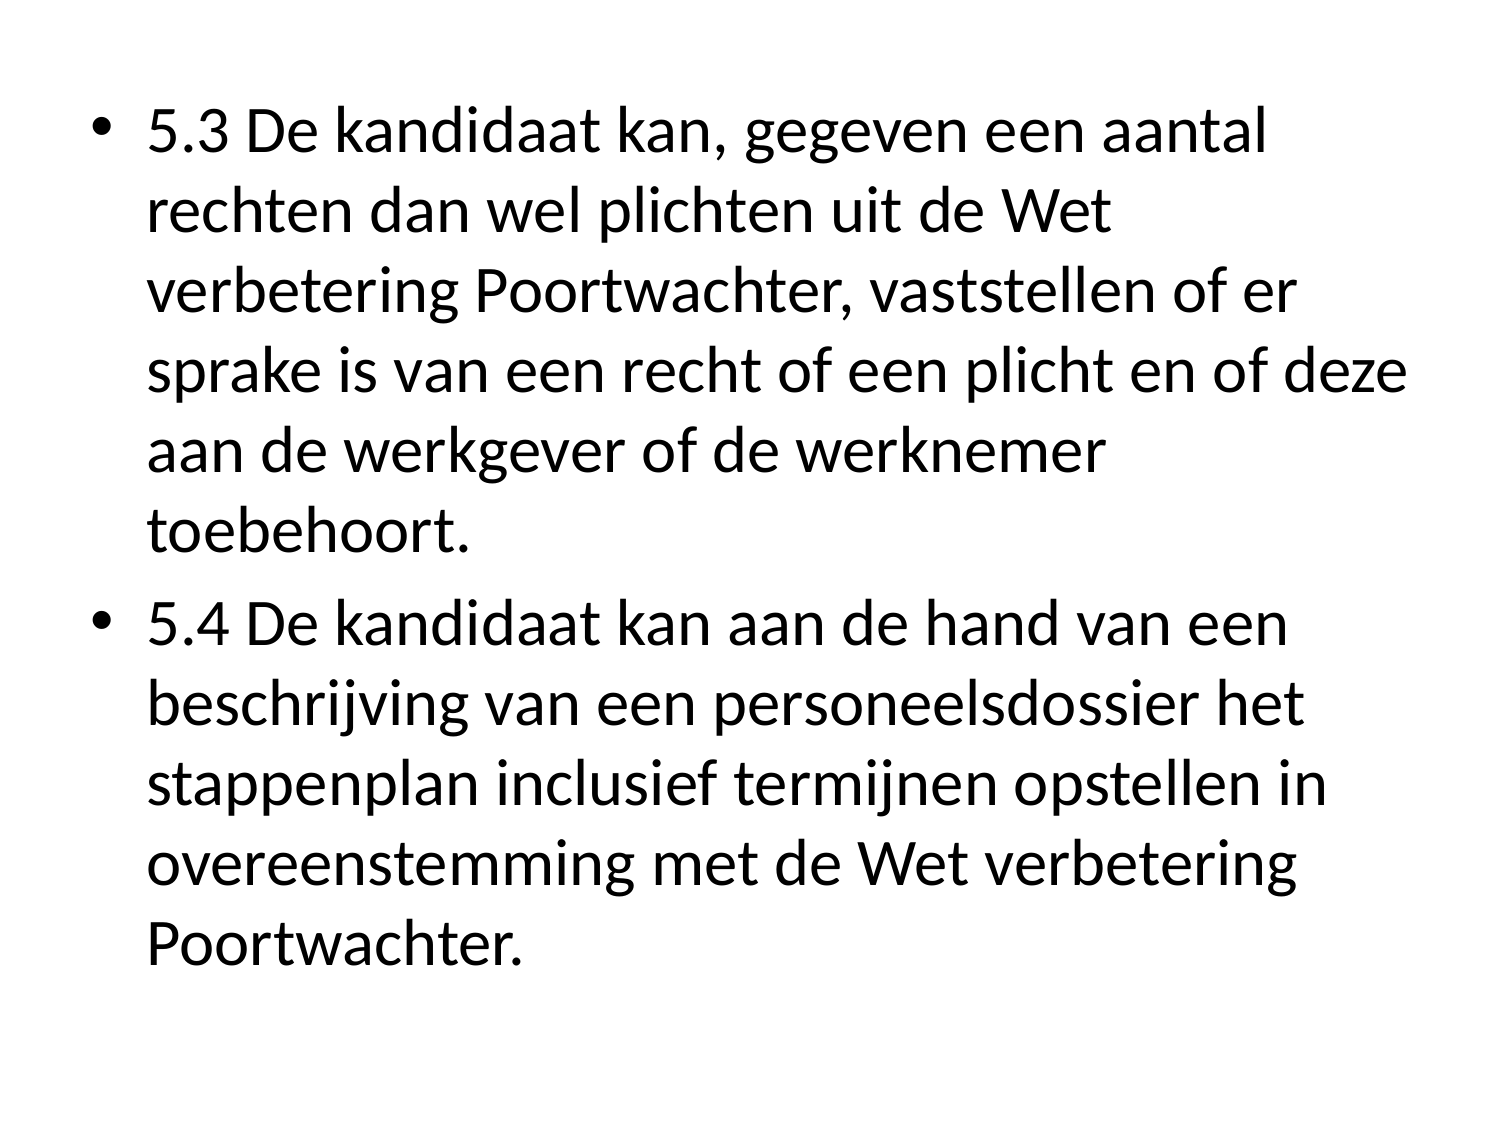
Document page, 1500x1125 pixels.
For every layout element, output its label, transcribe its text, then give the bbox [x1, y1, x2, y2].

list 5.3 De kandidaat kan, gegeven een aantal rechten dan wel plichten uit de Wet verbetering Poortwachter, vaststellen of er sprake is van een recht of een plicht en of deze aan de werkgever of de werknemer toebehoort. 5.4 De kandidaat kan aan de hand van een beschrijving van een personeelsdossier het stappenplan inclusief termijnen opstellen in overeenstemming met de Wet verbetering Poortwachter. [75, 78, 1425, 1005]
